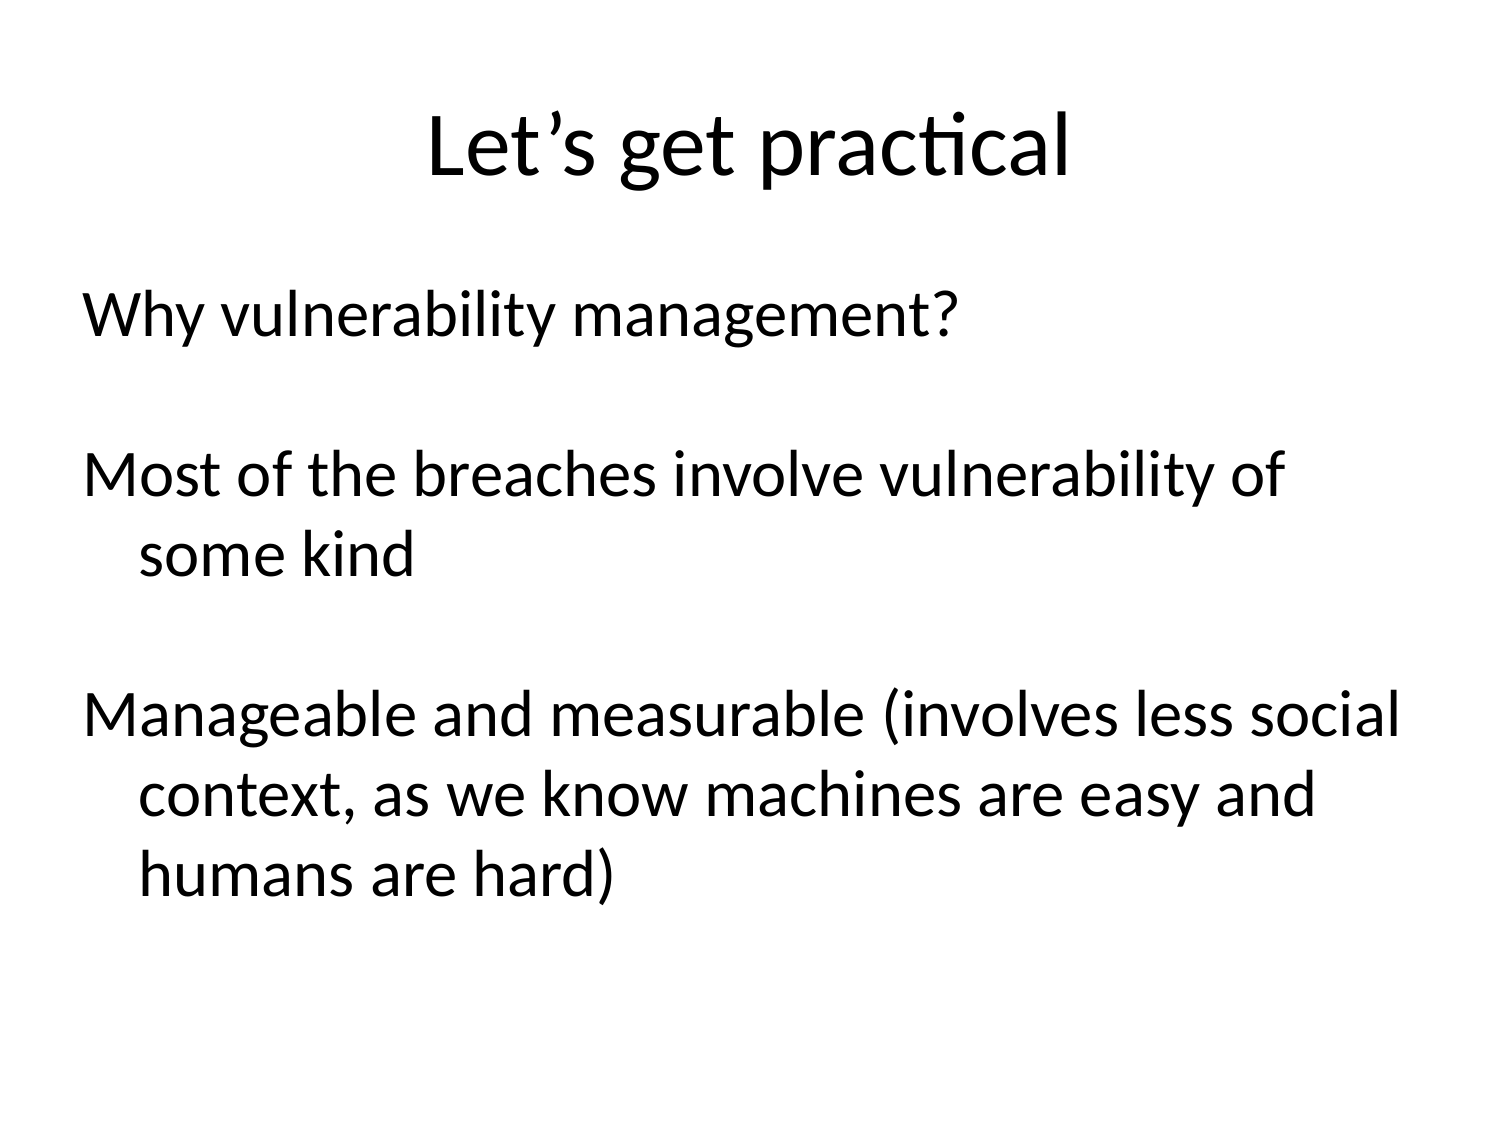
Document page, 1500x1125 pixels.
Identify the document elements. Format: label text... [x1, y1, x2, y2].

text_box Why vulnerability management? Most of the breaches involve vulnerability of some kind Manageable and measurable (involves less social context, as we know machines are easy and humans are hard) [75, 262, 1425, 917]
text_box Let’s get practical [75, 76, 1425, 201]
